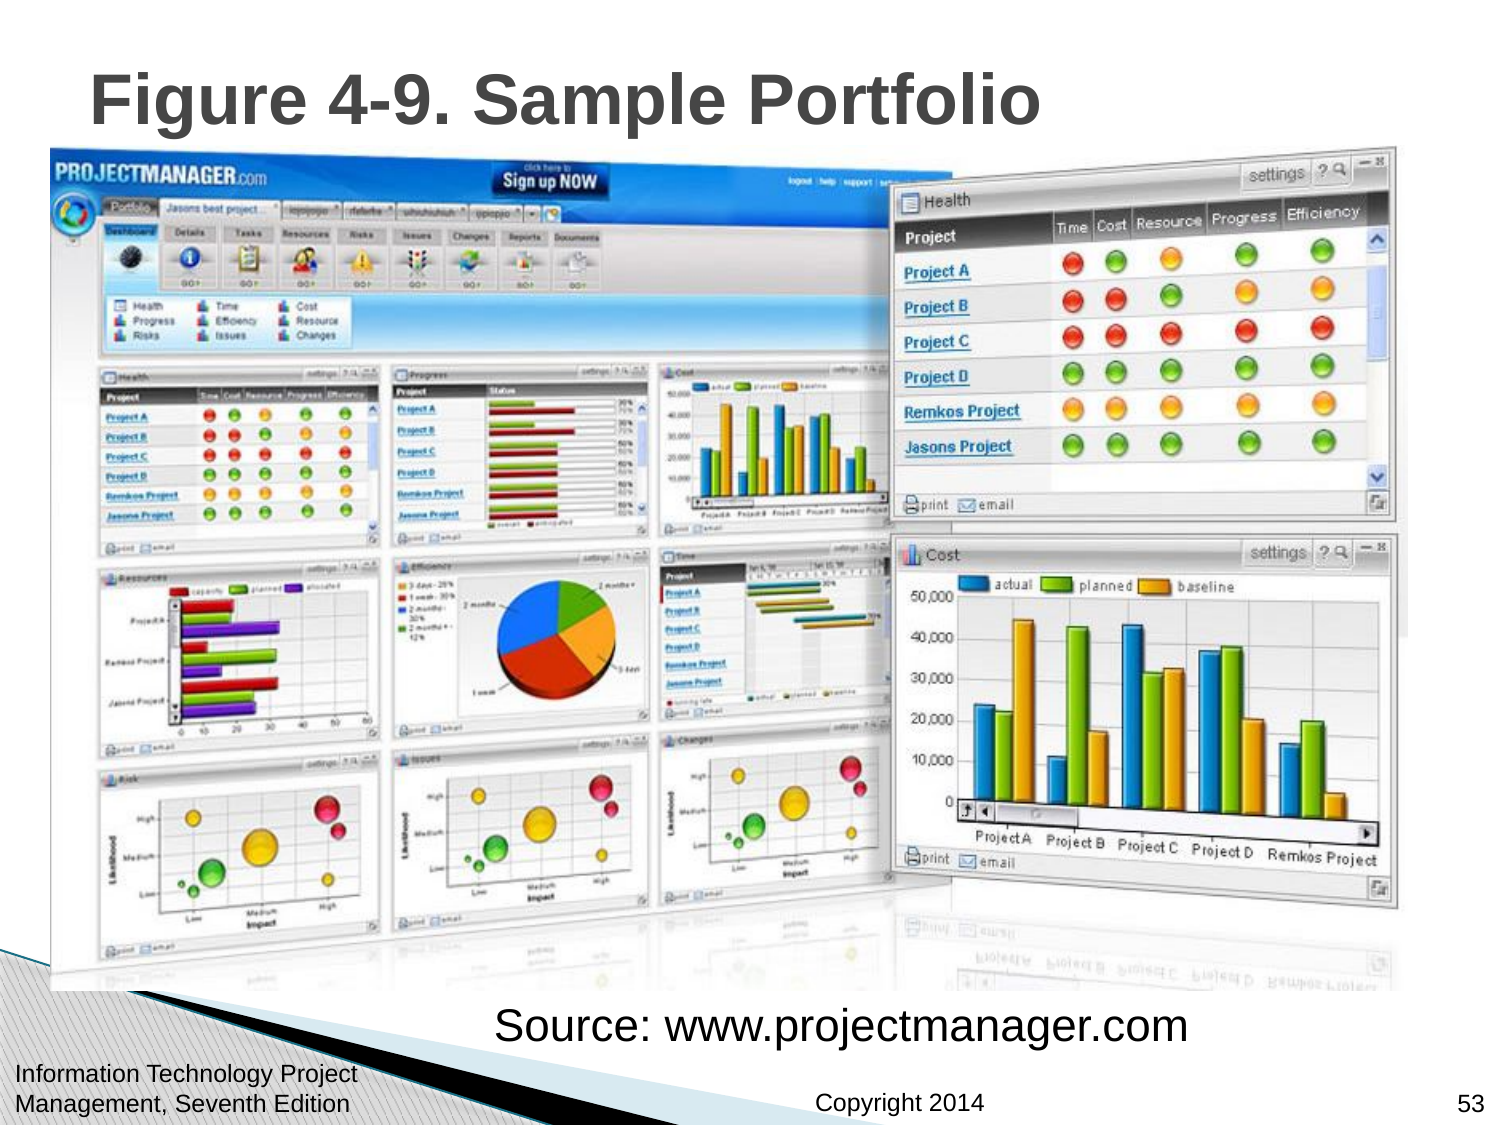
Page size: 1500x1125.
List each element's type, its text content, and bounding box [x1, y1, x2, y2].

title Figure 4-9. Sample Portfolio Management Software Screen [75, 45, 1425, 233]
picture [49, 145, 1409, 991]
slide_number 53 [1412, 1065, 1500, 1125]
text_box Source: www.projectmanager.com [479, 1002, 1205, 1058]
footer Information Technology Project Management, Seventh Edition [0, 1065, 386, 1125]
